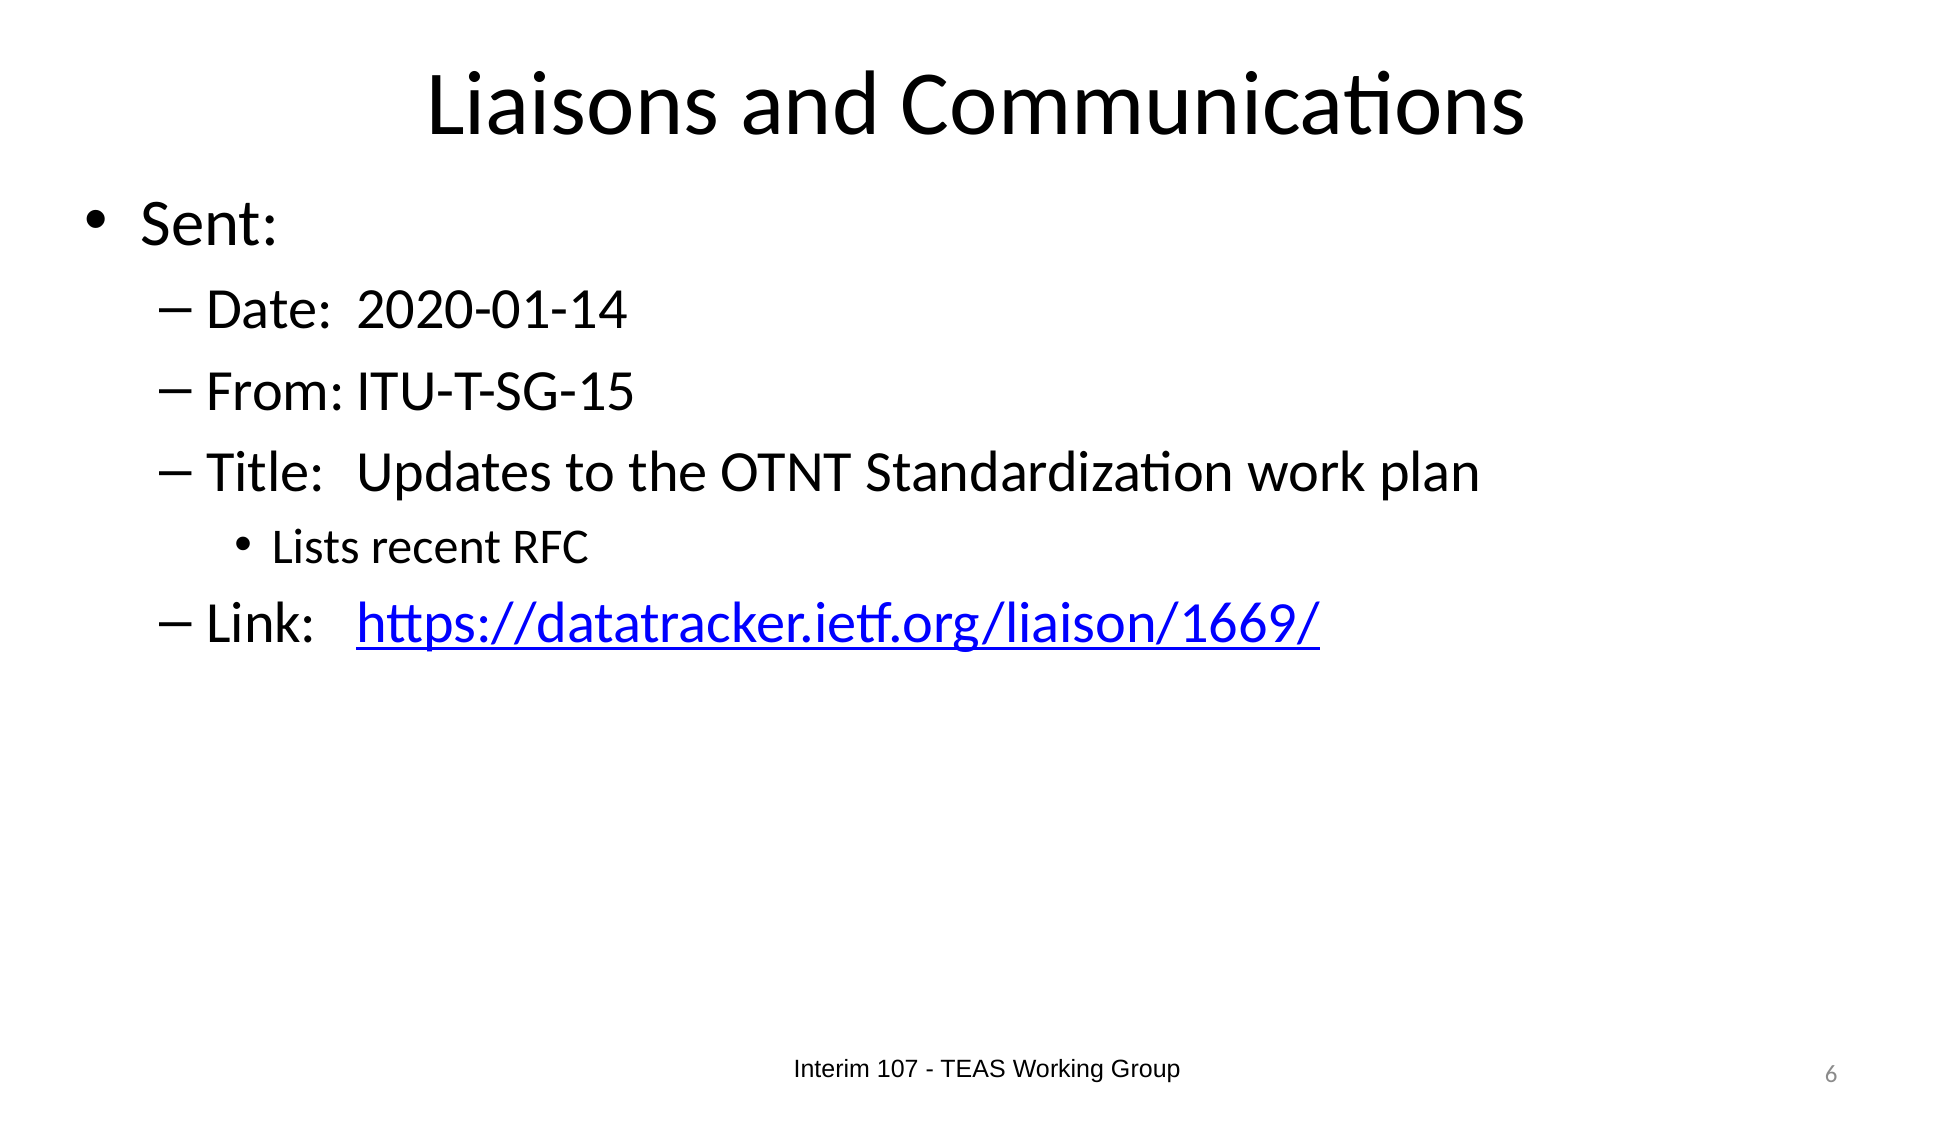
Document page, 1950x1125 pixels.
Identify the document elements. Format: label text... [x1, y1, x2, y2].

title Liaisons and Communications [99, 4, 1855, 170]
slide_number 6 [1397, 1054, 1853, 1103]
text_box Sent: Date: ​ 2020-01-14 From: ITU-T-SG-15 Title: Updates to the OTNT Standardization work plan Lists recent RFC Link: https://datatracker.ietf.org/liaison/1669/ [69, 170, 1906, 1054]
footer Interim 107 - TEAS Working Group [750, 1054, 1225, 1098]
